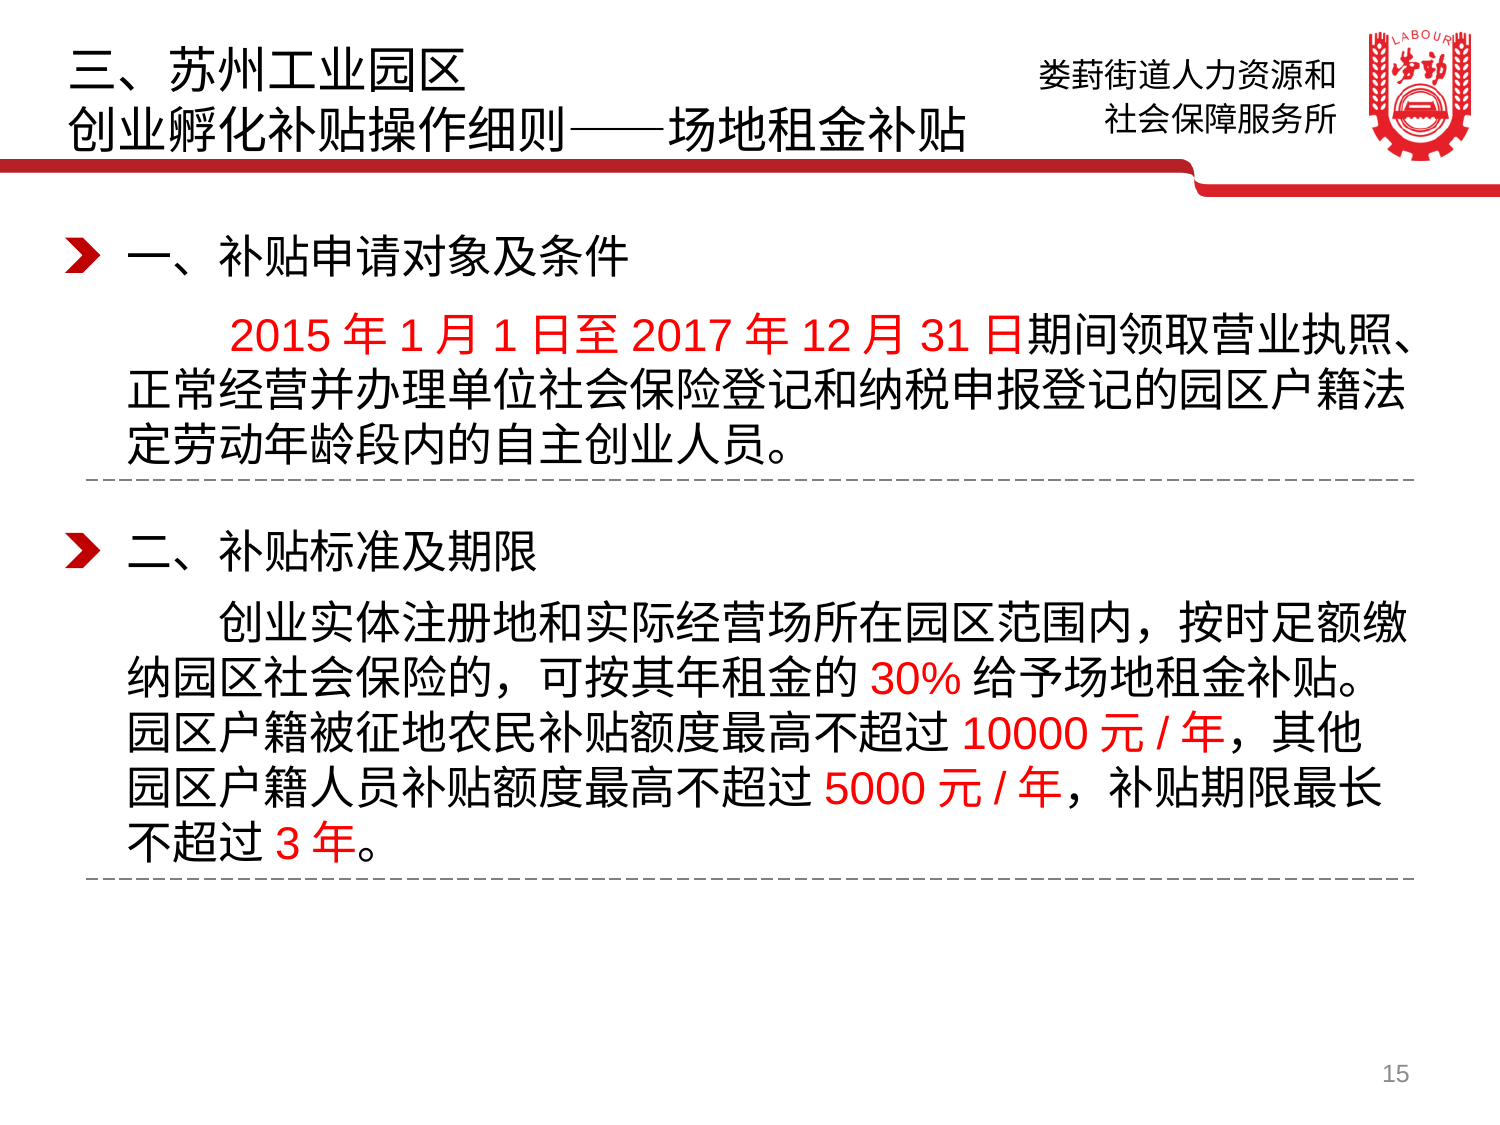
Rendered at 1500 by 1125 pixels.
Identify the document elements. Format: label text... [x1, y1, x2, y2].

text_box [62, 530, 103, 571]
text_box 二、补贴标准及期限 [112, 515, 668, 585]
text_box 2015年1月1日至2017年12月31日期间领取营业执照、正常经营并办理单位社会保险登记和纳税申报登记的园区户籍法定劳动年龄段内的自主创业人员。 [112, 298, 1424, 478]
picture [0, 30, 1500, 197]
slide_number 15 [1074, 1042, 1425, 1103]
text_box 一、补贴申请对象及条件 [112, 219, 750, 290]
text_box [62, 235, 103, 276]
text_box 三、苏州工业园区 创业孵化补贴操作细则——场地租金补贴 [53, 30, 1022, 166]
text_box 创业实体注册地和实际经营场所在园区范围内，按时足额缴纳园区社会保险的，可按其年租金的30%给予场地租金补贴。园区户籍被征地农民补贴额度最高不超过10000元/年，其他园区户籍人员补贴额度最高不超过5000元/年，补贴期限最长不超过3年。 [112, 586, 1424, 876]
